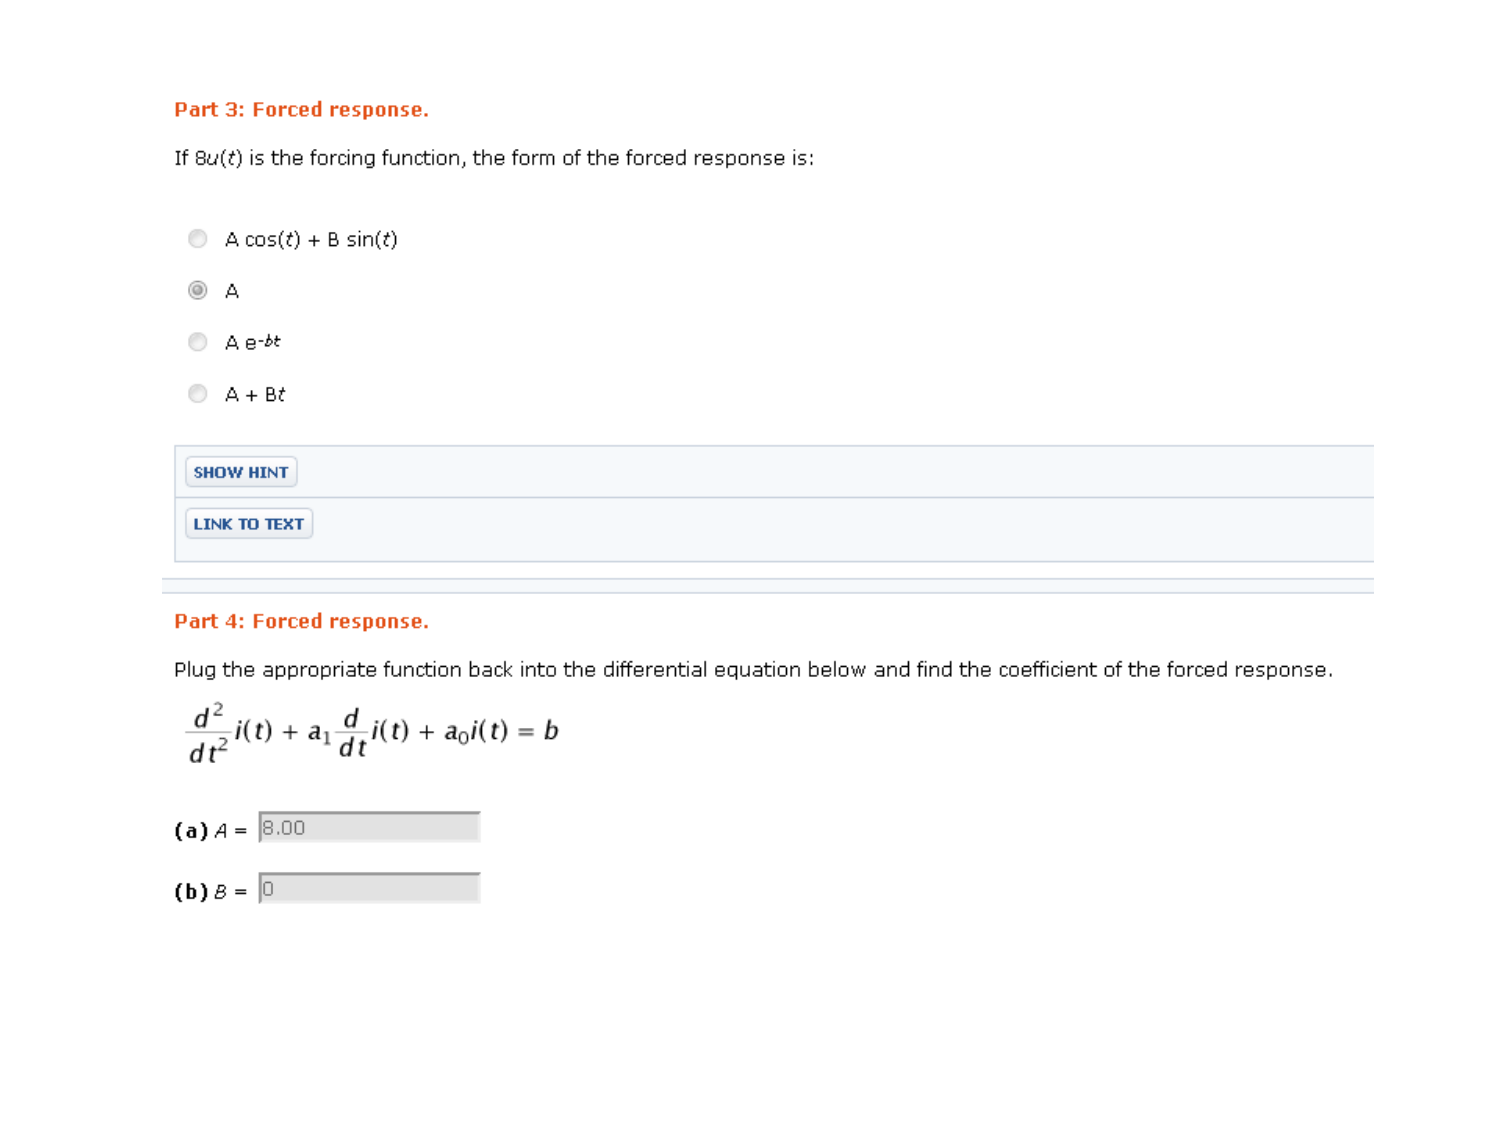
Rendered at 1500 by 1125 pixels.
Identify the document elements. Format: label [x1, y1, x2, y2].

picture [162, 87, 1374, 932]
